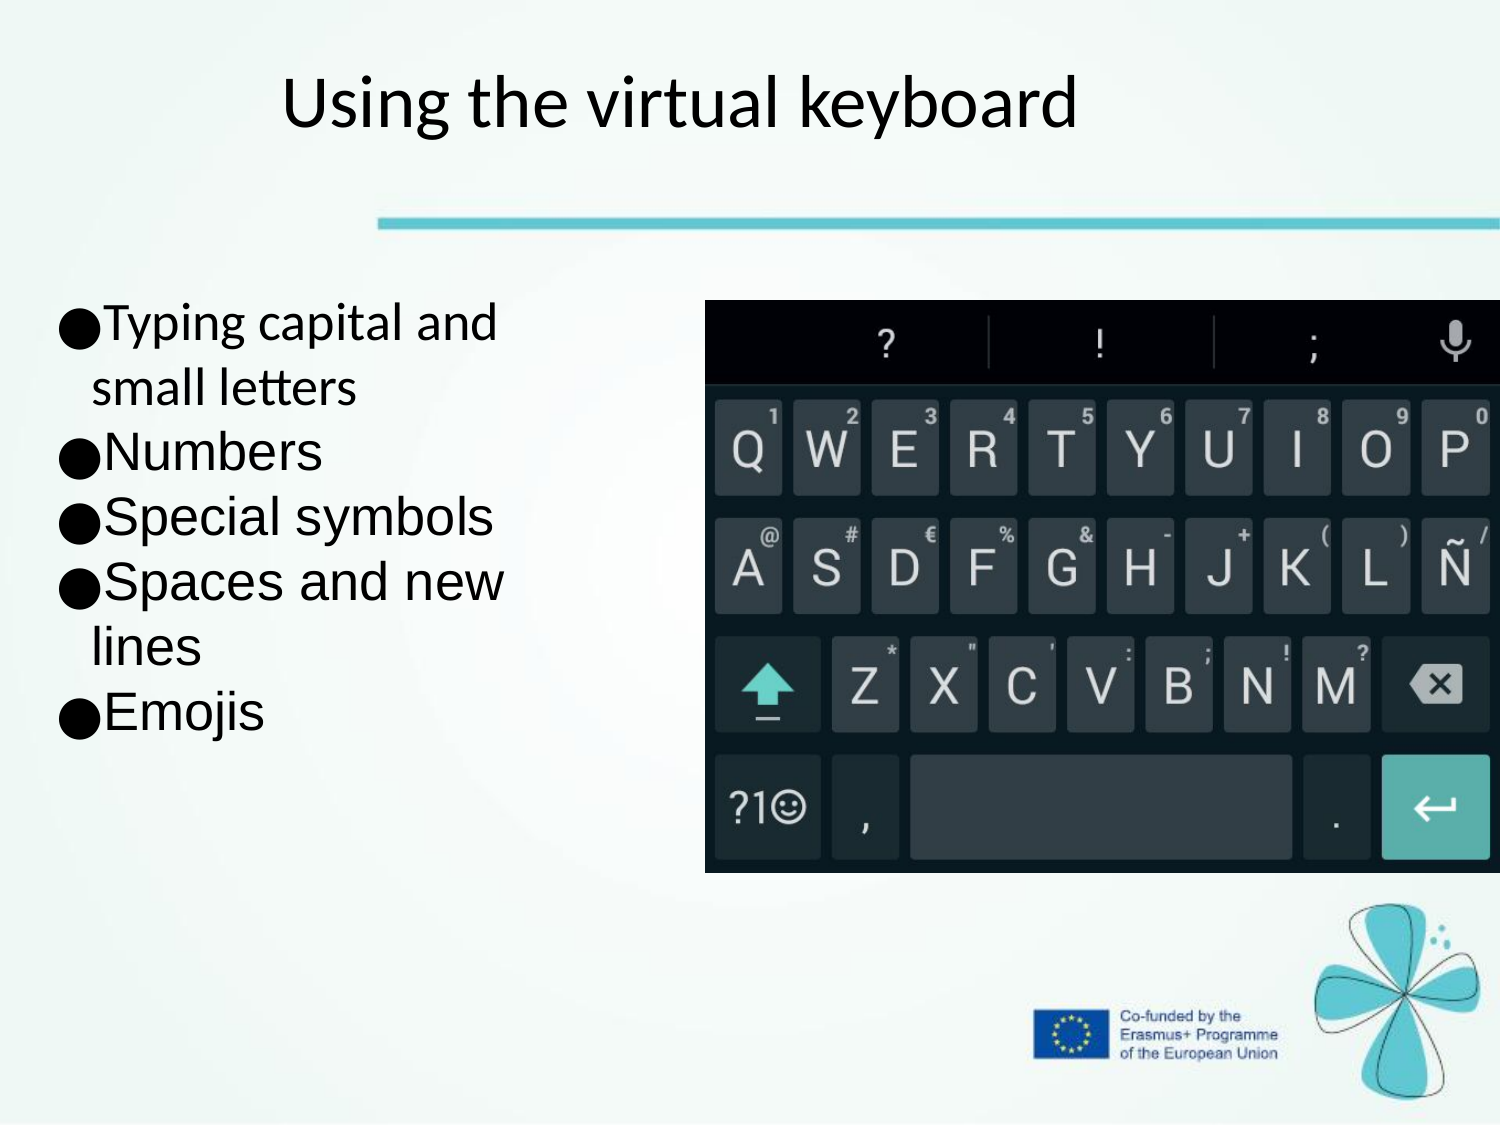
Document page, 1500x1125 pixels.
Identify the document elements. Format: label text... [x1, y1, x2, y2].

text_box Typing capital and small letters Numbers Special symbols Spaces and new lines Emojis Image by Rpajares, licensed under _x0001_Creative Commons Attribution-Share Alike 4.0 international license_x0001_ [41, 278, 1481, 1044]
text_box Using the virtual keyboard [266, 45, 1500, 150]
picture [0, 0, 1500, 1125]
